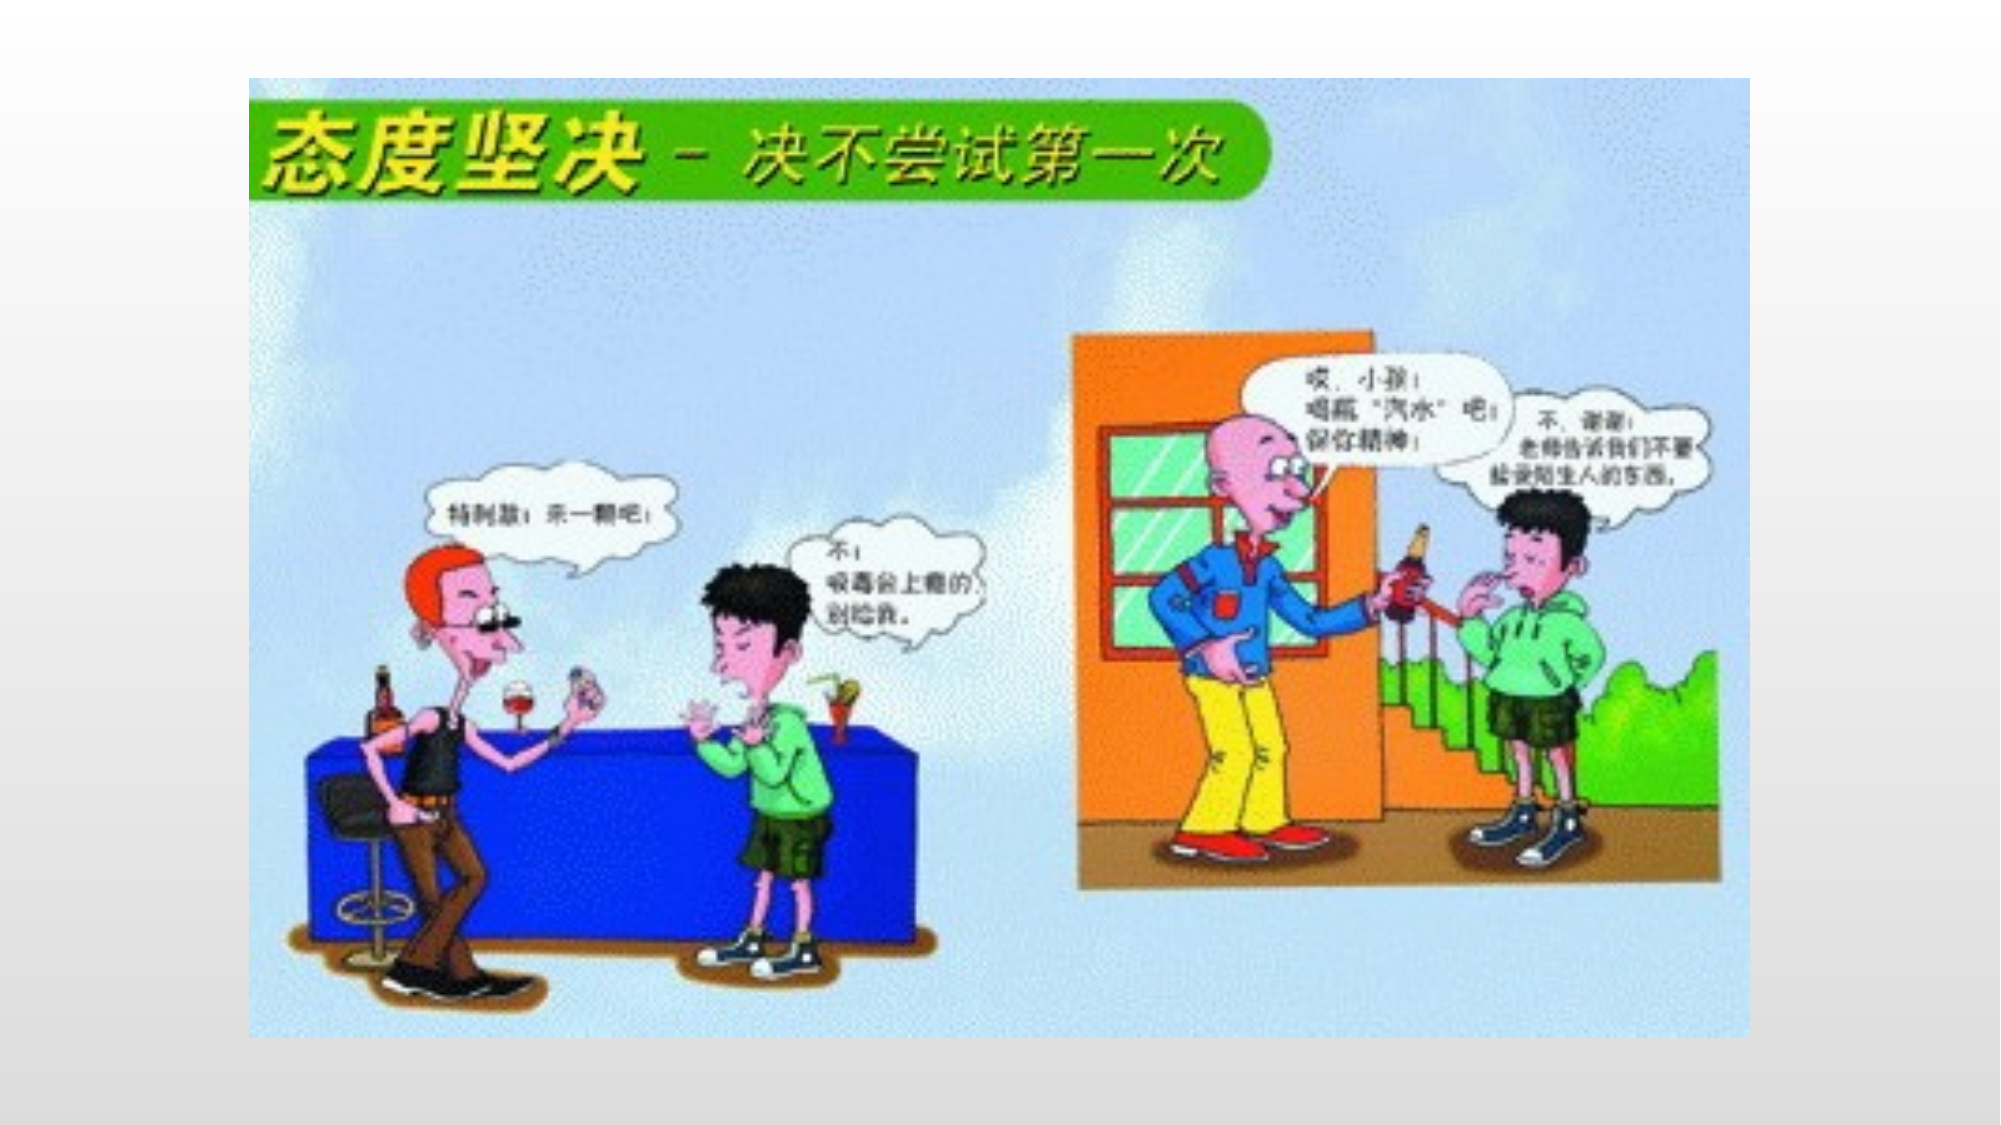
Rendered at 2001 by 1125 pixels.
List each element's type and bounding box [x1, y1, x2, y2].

list [249, 78, 1750, 1038]
